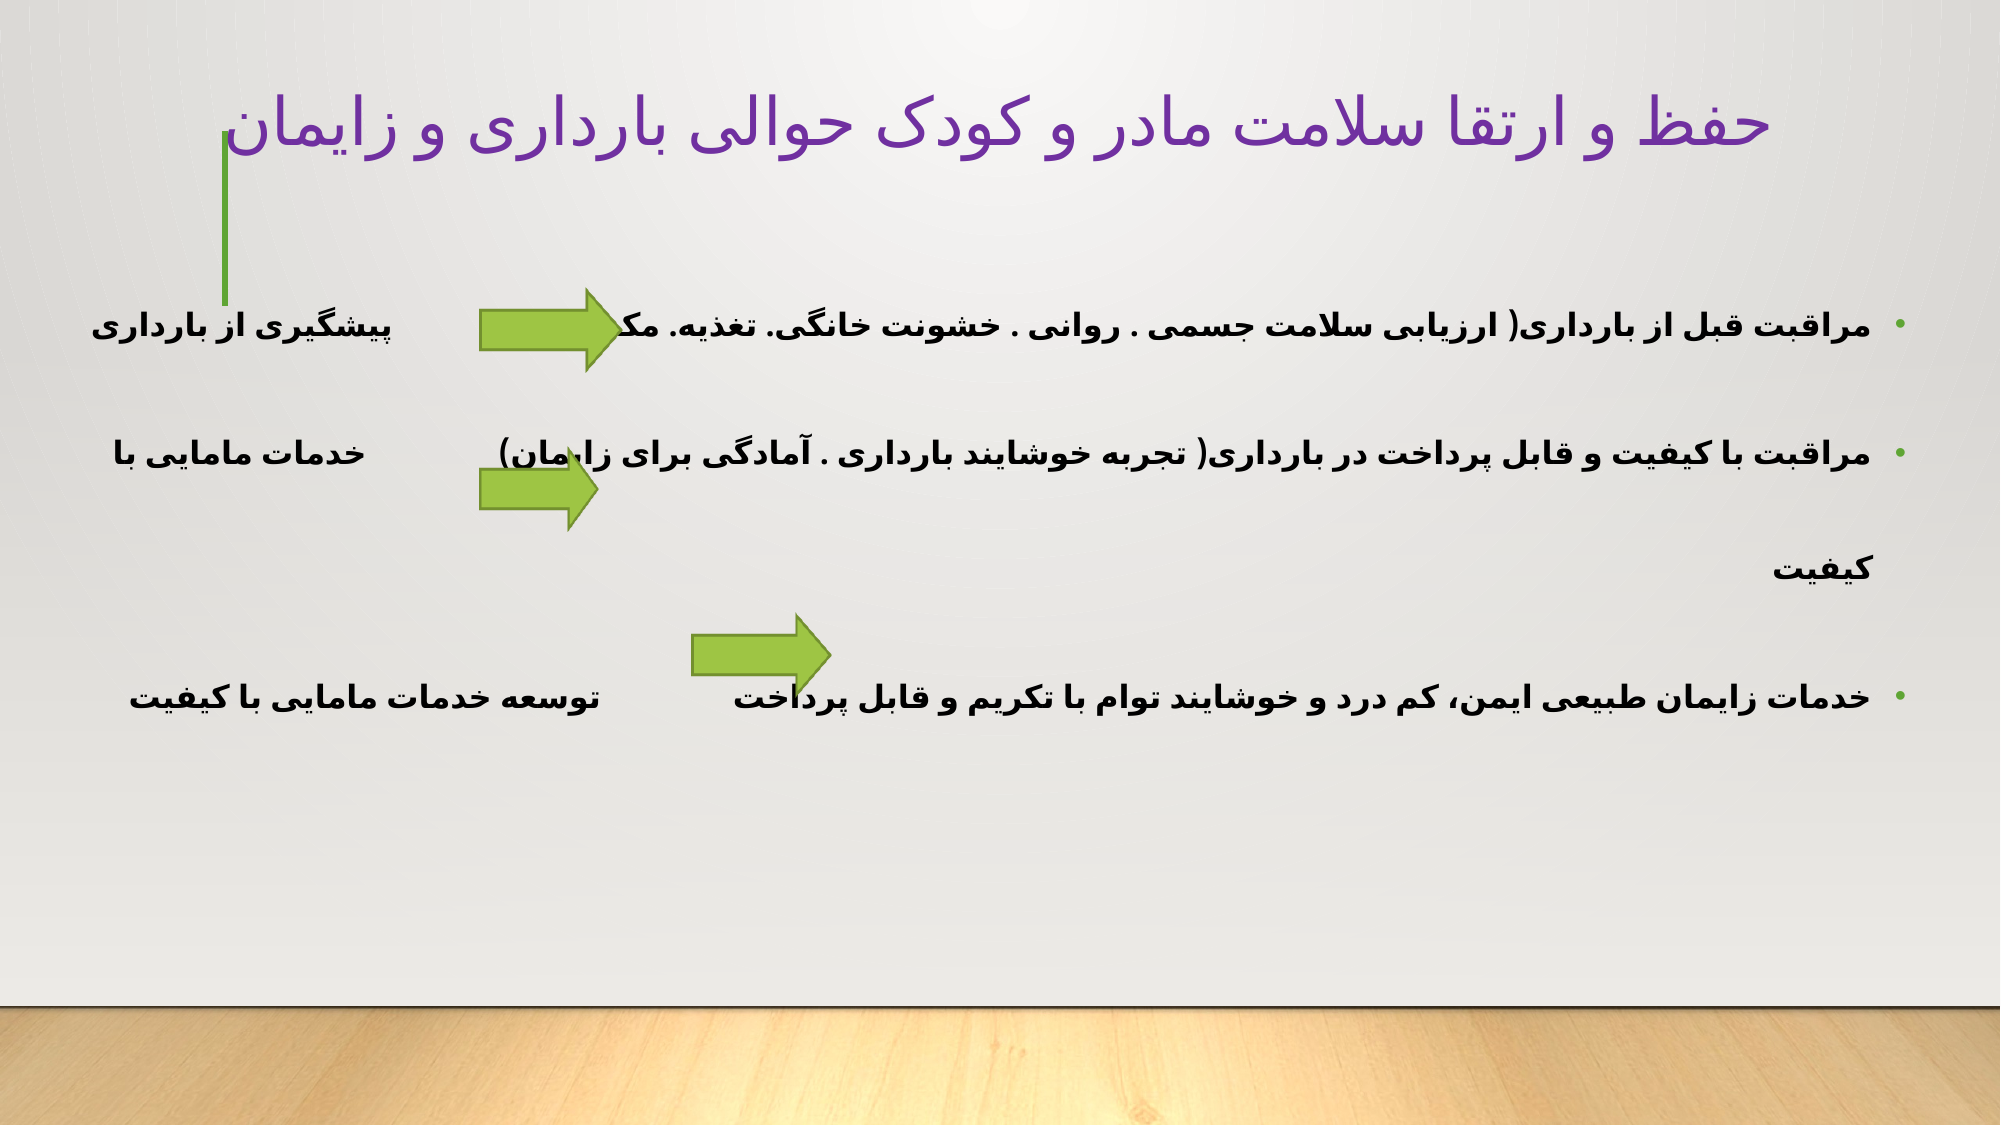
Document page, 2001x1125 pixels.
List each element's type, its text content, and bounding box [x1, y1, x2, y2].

picture [478, 286, 624, 375]
picture [0, 1006, 2000, 1125]
picture [478, 444, 599, 534]
picture [691, 610, 832, 700]
list مراقبت قبل از بارداری( ارزیابی سلامت جسمی . روانی . خشونت خانگی. تغذیه. مکمل...) پیشگیری از بارداری مراقبت با کیفیت و قابل پرداخت در بارداری( تجربه خوشایند بارداری . آمادگی برای زایمان) خدمات مامایی با کیفیت خدمات زایمان طبیعی ایمن، کم درد و خوشایند توام با تکریم و قابل پرداخت توسعه خدمات مامایی با کیفیت [70, 220, 1917, 950]
title حفظ و ارتقا سلامت مادر و کودک حوالی بارداری و زایمان [149, 99, 1849, 220]
